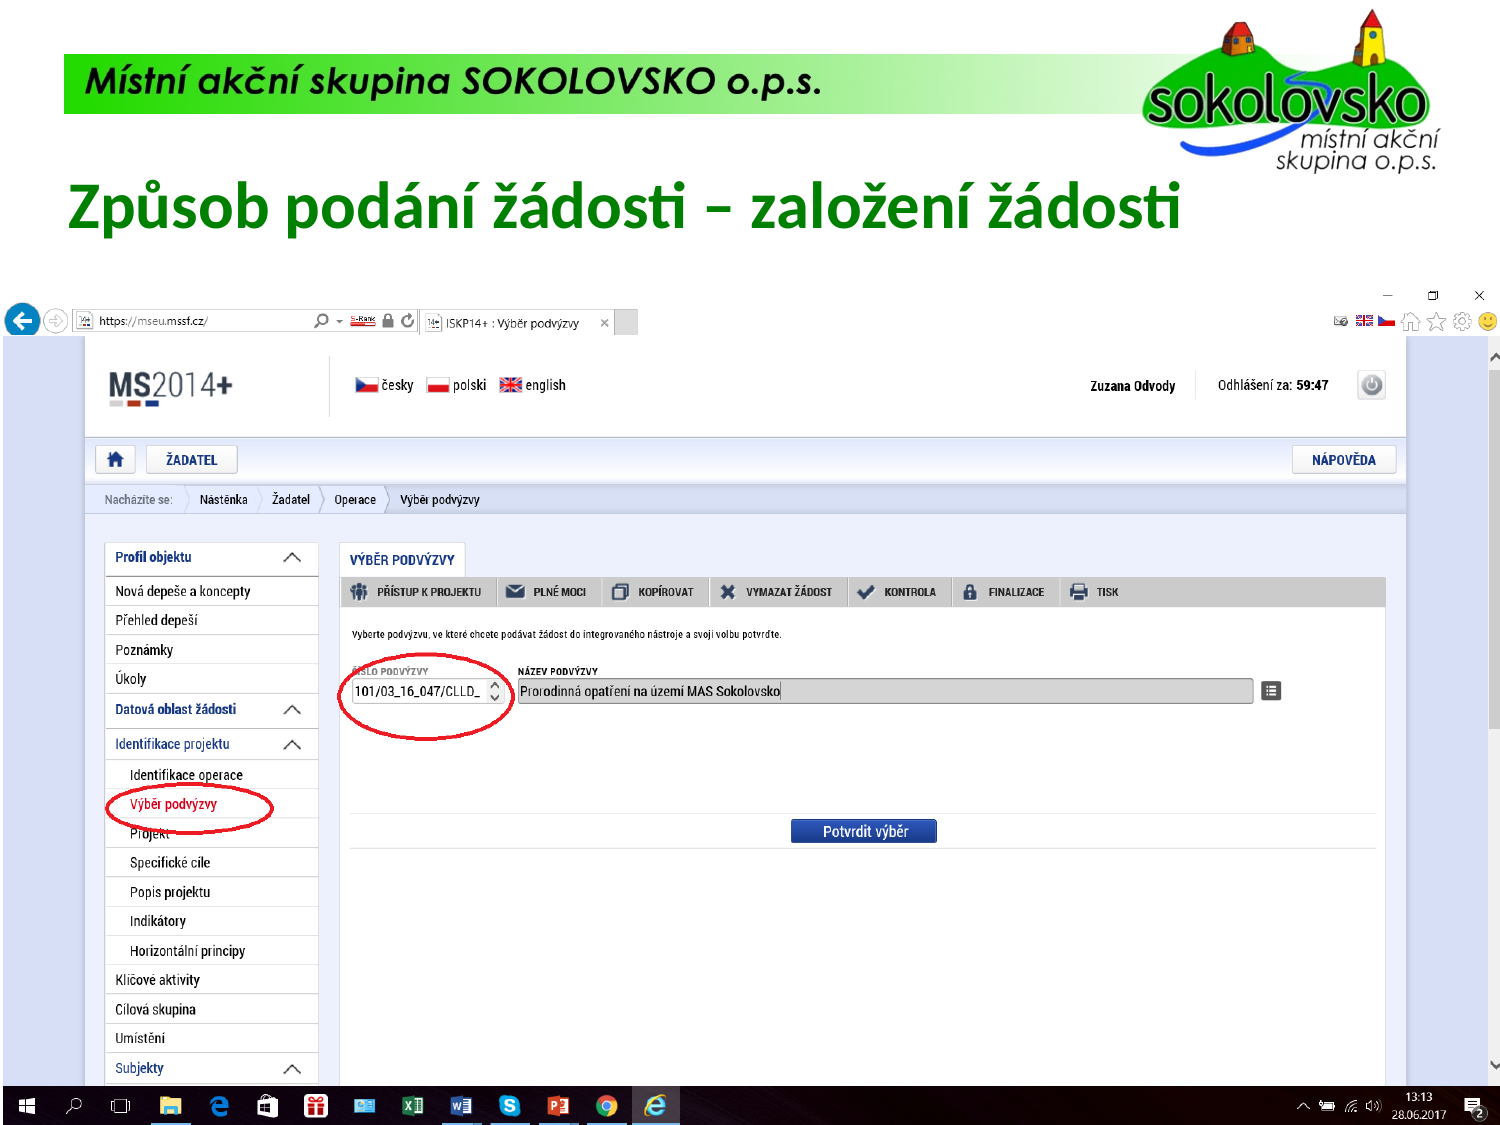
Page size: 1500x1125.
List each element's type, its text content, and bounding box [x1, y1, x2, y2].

picture [64, 0, 1455, 197]
title Způsob podání žádosti – založení žádosti [53, 137, 1404, 268]
picture [2, 280, 1500, 1125]
